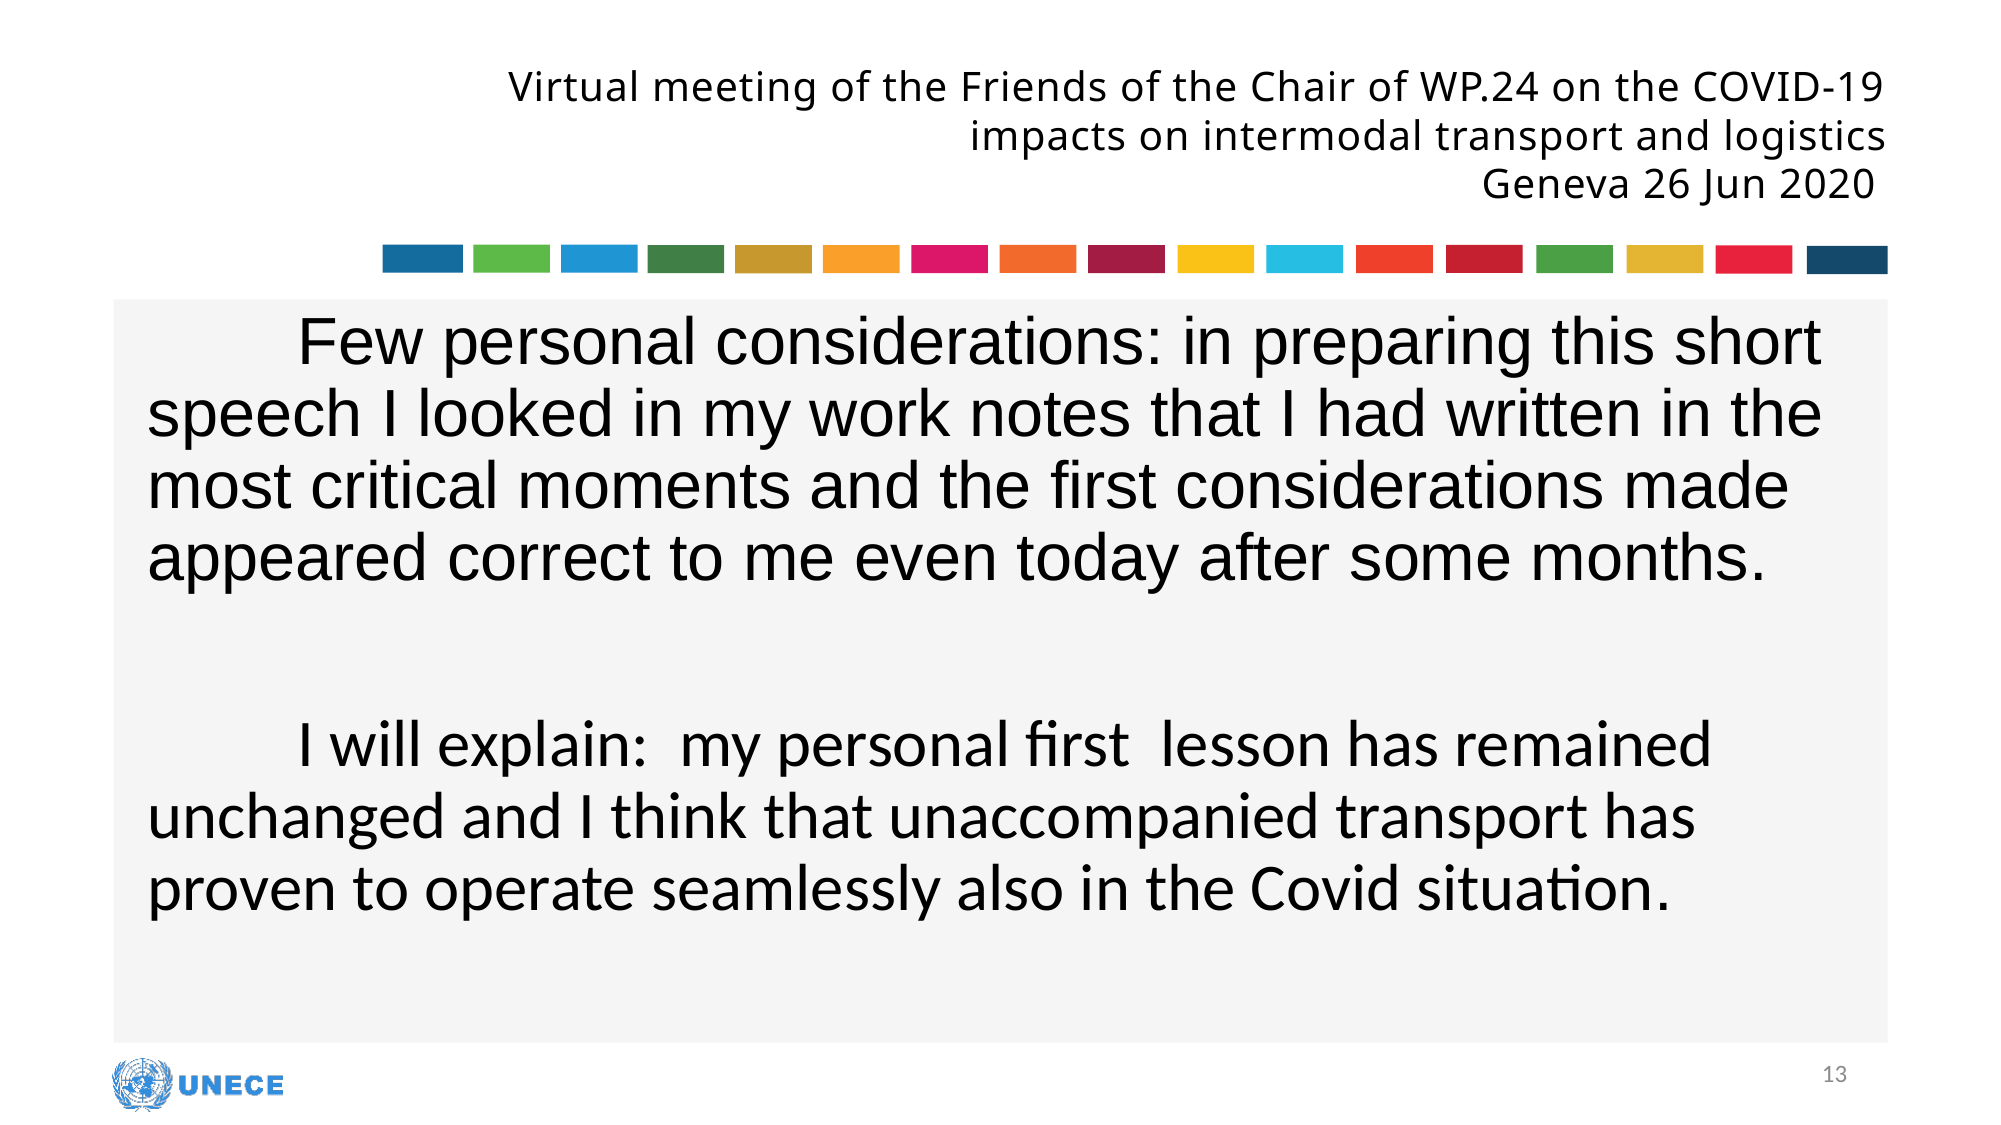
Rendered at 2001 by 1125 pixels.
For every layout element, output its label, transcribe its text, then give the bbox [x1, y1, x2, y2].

list Few personal considerations: in preparing this short speech I looked in my work notes that I had written in the most critical moments and the first considerations made appeared correct to me even today after some months. I will explain: my personal first lesson has remained unchanged and I think that unaccompanied transport has proven to operate seamlessly also in the Covid situation. [113, 299, 1888, 1043]
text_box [382, 231, 1888, 286]
text_box Virtual meeting of the Friends of the Chair of WP.24 on the COVID-19 impacts on intermodal transport and logistics Geneva 26 Jun 2020 [457, 52, 1903, 216]
picture [108, 1057, 286, 1113]
slide_number 13 [1412, 1042, 1863, 1103]
